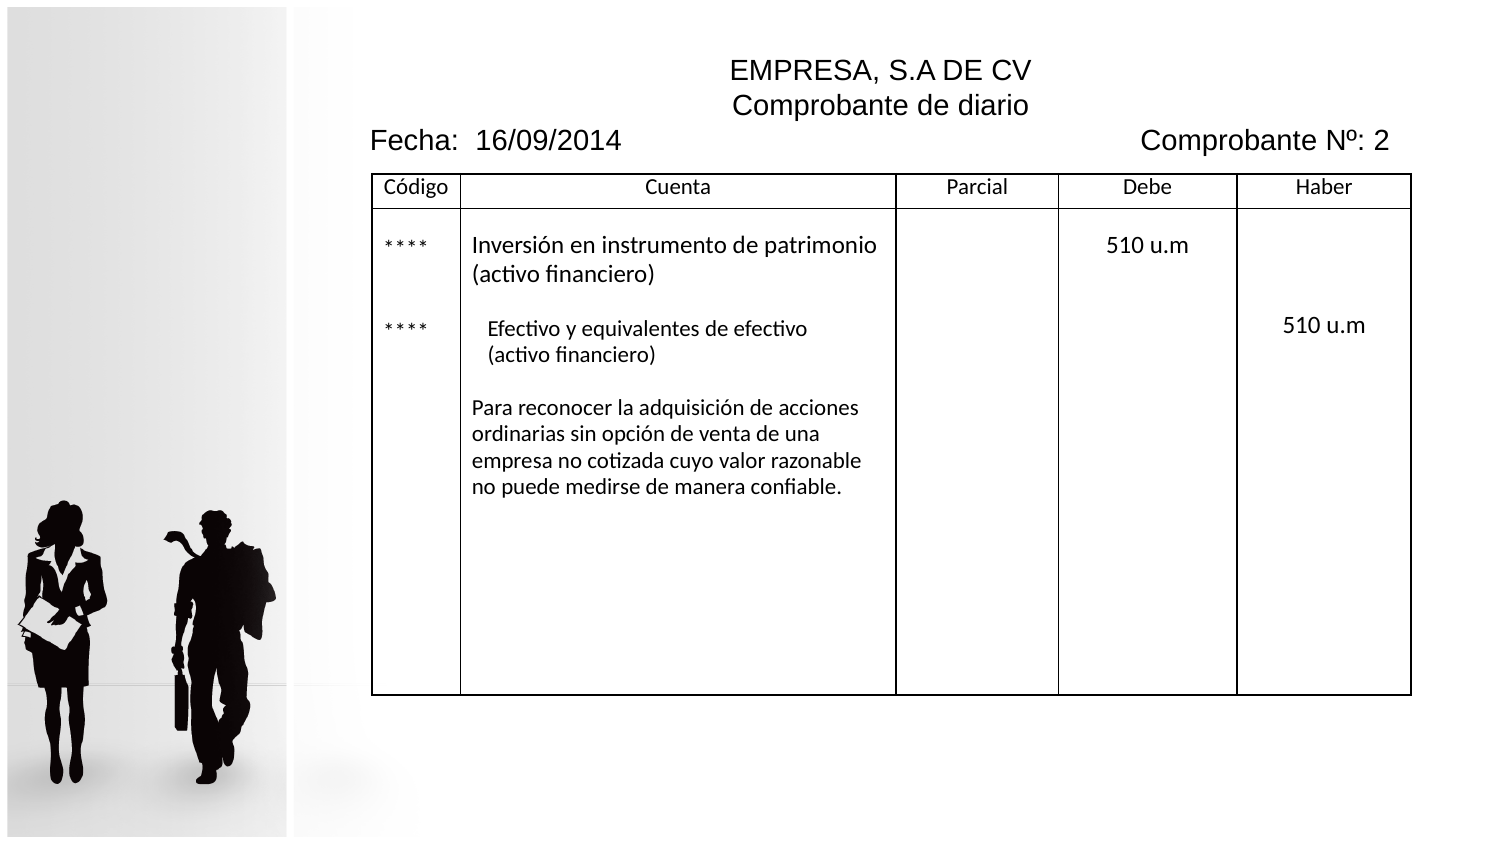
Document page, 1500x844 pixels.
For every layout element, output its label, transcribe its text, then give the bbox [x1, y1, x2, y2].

picture [0, 0, 1500, 844]
table_header Código [373, 175, 460, 208]
table_cell Inversión en instrumento de patrimonio (activo financiero) Efectivo y equivalentes de efectivo (activo financiero) Para reconocer la adquisición de acciones ordinarias sin opción de venta de una empresa no cotizada cuyo valor razonable no puede medirse de manera confiable. [461, 209, 895, 694]
table_cell [897, 209, 1058, 694]
table_header Haber [1238, 175, 1410, 208]
table_cell 510 u.m [1238, 209, 1410, 694]
table_header Debe [1059, 175, 1236, 208]
title EMPRESA, S.A DE CV Comprobante de diario Fecha: 16/09/2014 Comprobante Nº: 2 [336, 33, 1425, 175]
table_header Parcial [897, 175, 1058, 208]
table_cell 510 u.m [1059, 209, 1236, 694]
table_cell **** **** [373, 209, 460, 694]
table_header Cuenta [461, 175, 895, 208]
